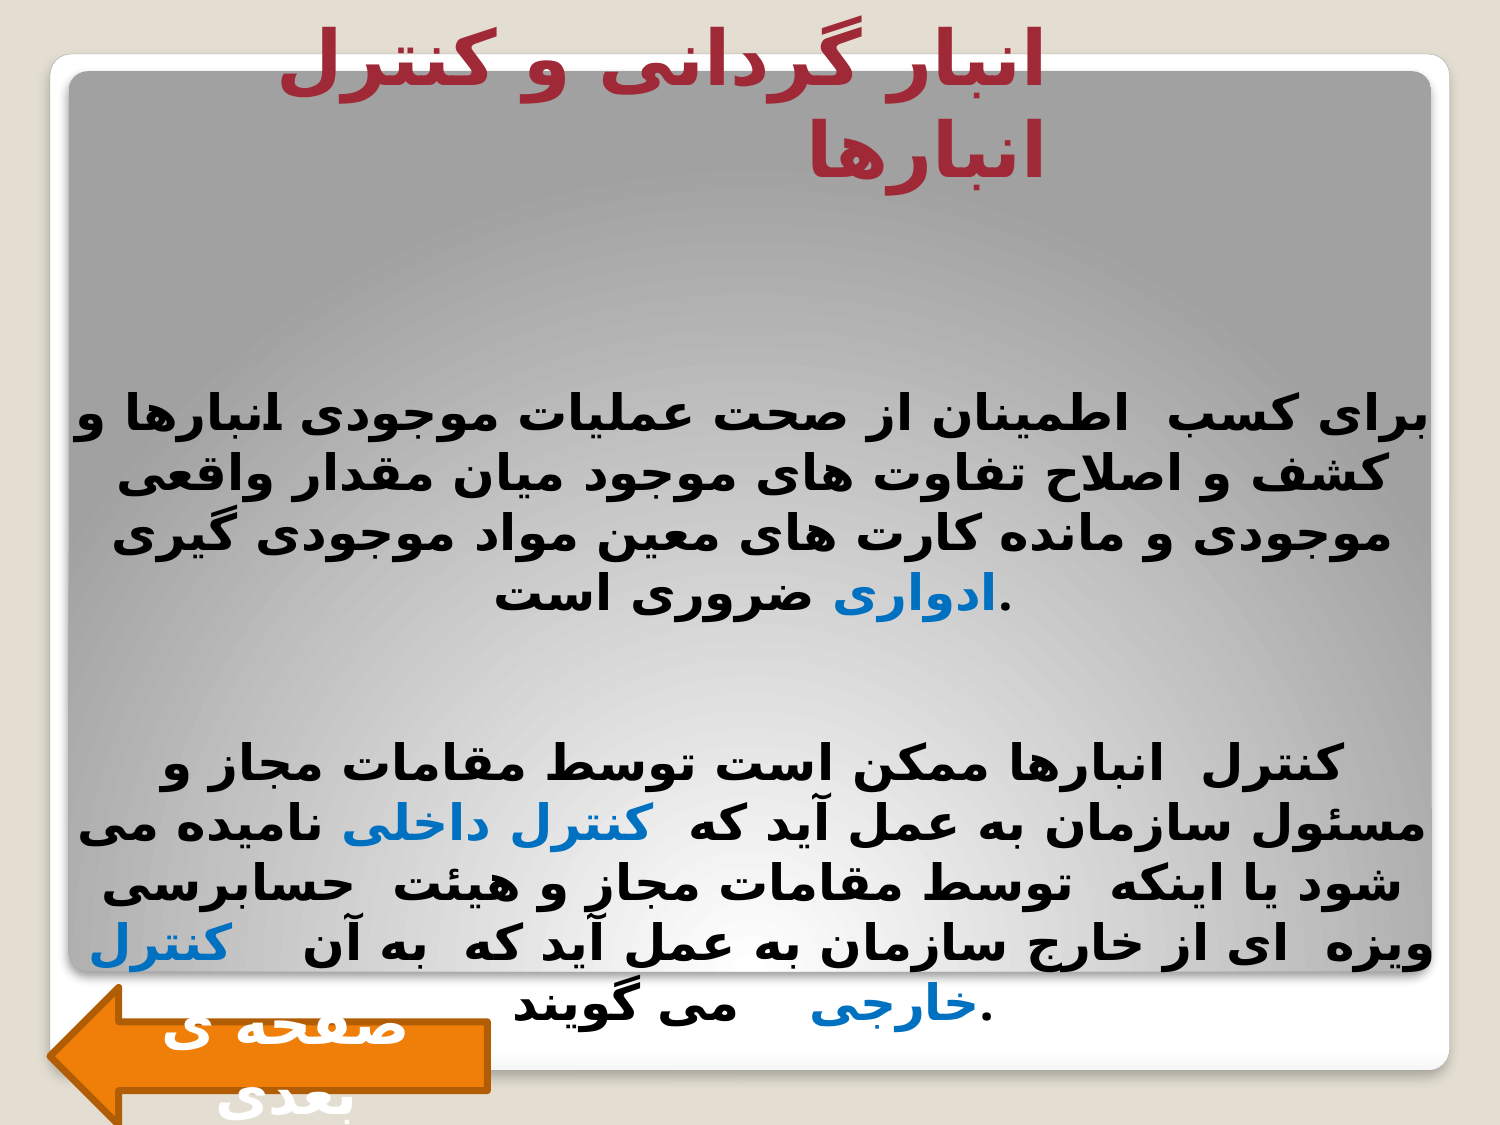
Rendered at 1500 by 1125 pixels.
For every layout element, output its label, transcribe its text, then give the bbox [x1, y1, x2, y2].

text_box برای کسب اطمینان از صحت عملیات موجودی انبارها و کشف و اصلاح تفاوت های موجود میان مقدار واقعی موجودی و مانده کارت های معین مواد موجودی گیری ادواری ضروری است. کنترل انبارها ممکن است توسط مقامات مجاز و مسئول سازمان به عمل آید که کنترل داخلی نامیده می شود یا اینکه توسط مقامات مجاز و هیئت حسابرسی ویزه ای از خارج سازمان به عمل آید که به آن کنترل خارجی می گویند. [53, 373, 1453, 1039]
title انبار گردانی و کنترل انبارها [171, 0, 1063, 200]
text_box صفحه ی بعدی [46, 984, 491, 1125]
